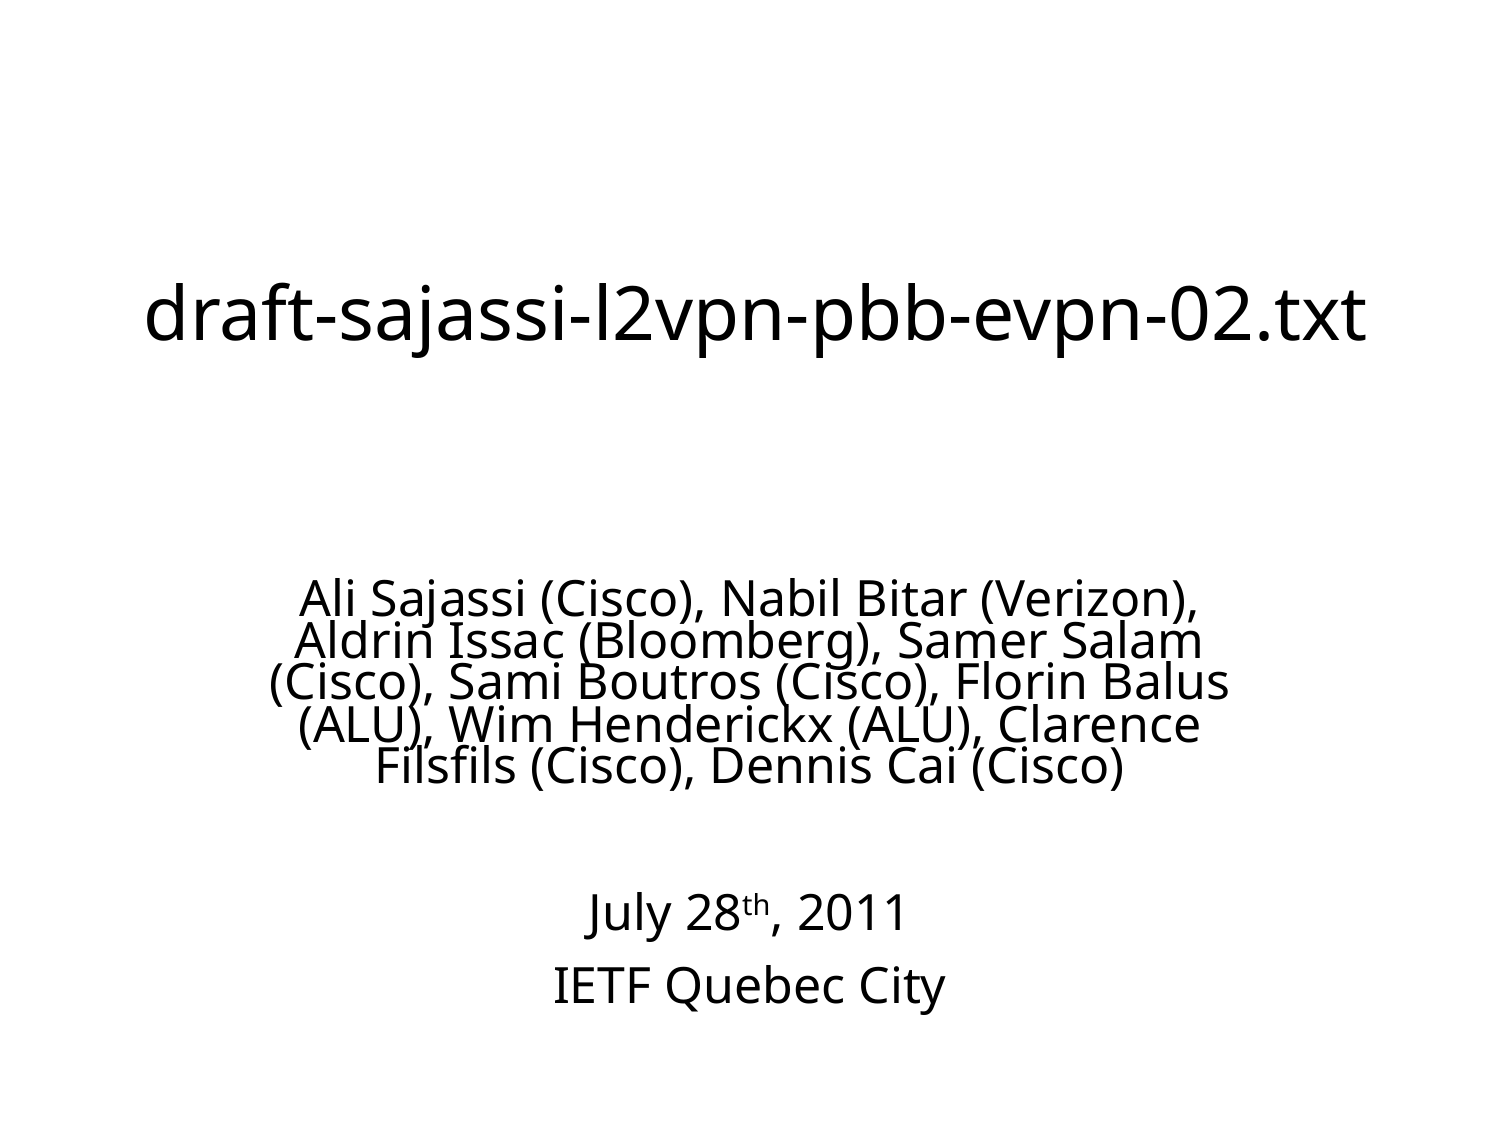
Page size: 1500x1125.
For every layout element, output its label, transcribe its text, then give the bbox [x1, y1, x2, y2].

title draft-sajassi-l2vpn-pbb-evpn-02.txt [37, 237, 1476, 363]
subtitle Ali Sajassi (Cisco), Nabil Bitar (Verizon), Aldrin Issac (Bloomberg), Samer Salam (Cisco), Sami Boutros (Cisco), Florin Balus (ALU), Wim Henderickx (ALU), Clarence Filsfils (Cisco), Dennis Cai (Cisco) July 28th, 2011 IETF Quebec City [237, 574, 1263, 976]
